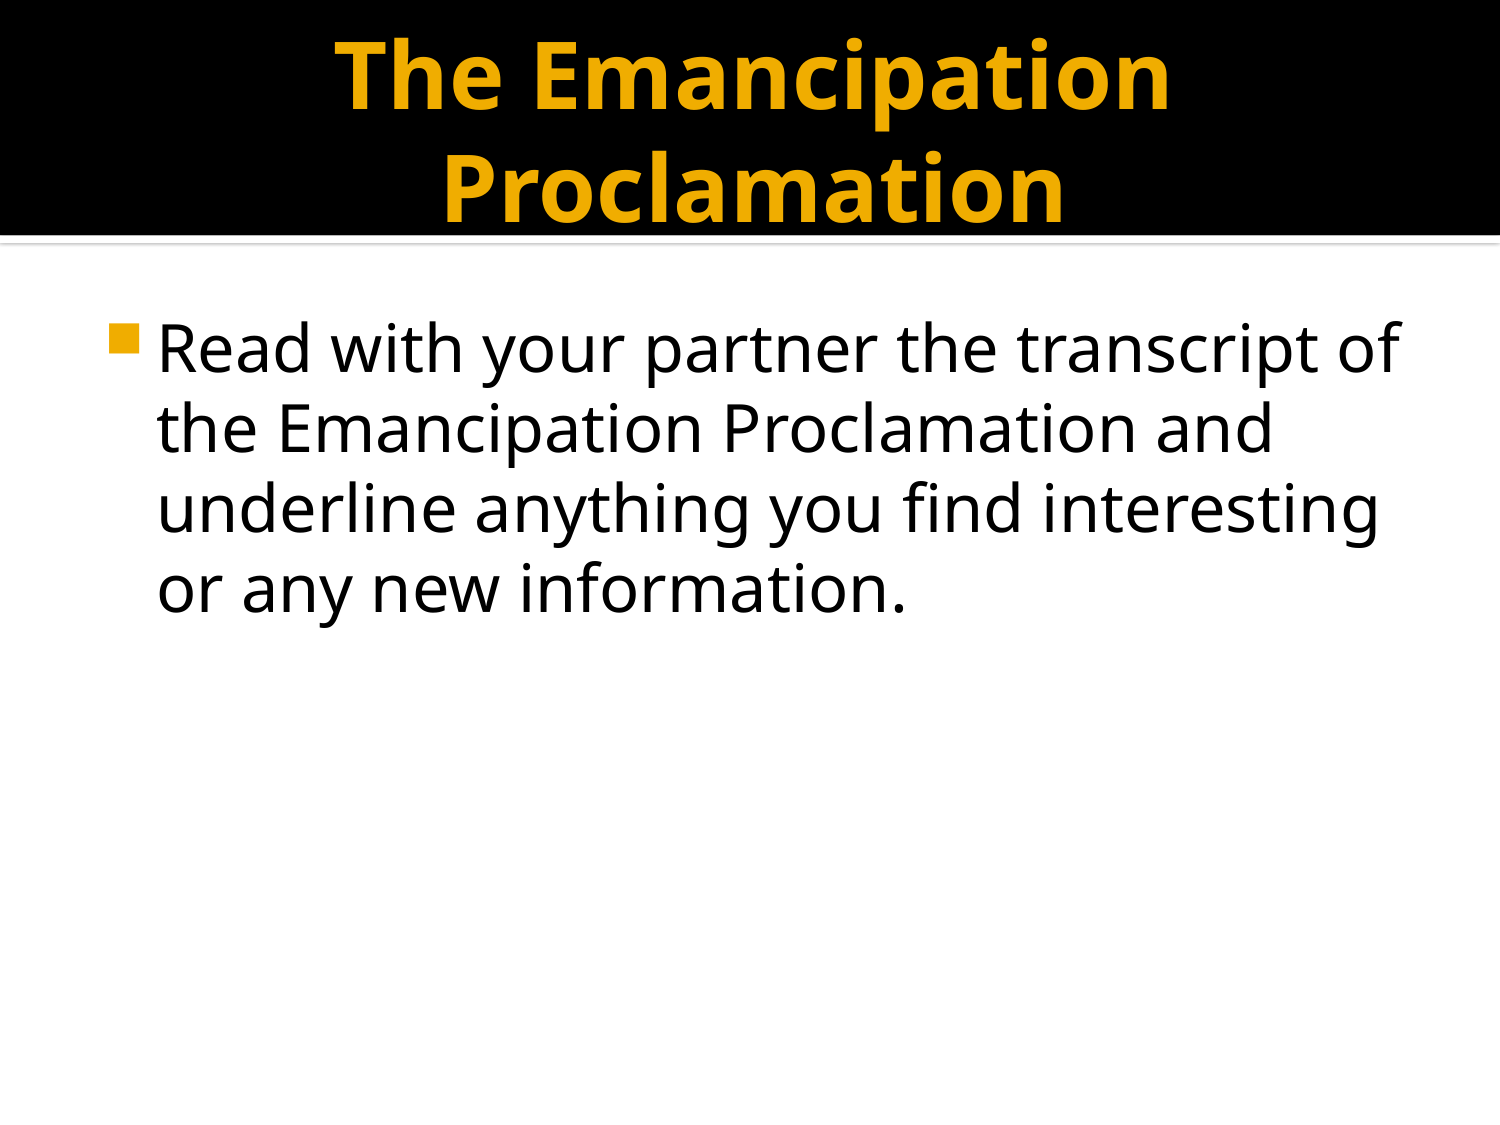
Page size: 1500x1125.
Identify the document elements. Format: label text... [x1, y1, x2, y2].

title The Emancipation Proclamation [75, 25, 1425, 231]
list Read with your partner the transcript of the Emancipation Proclamation and underline anything you find interesting or any new information. [75, 291, 1425, 1050]
